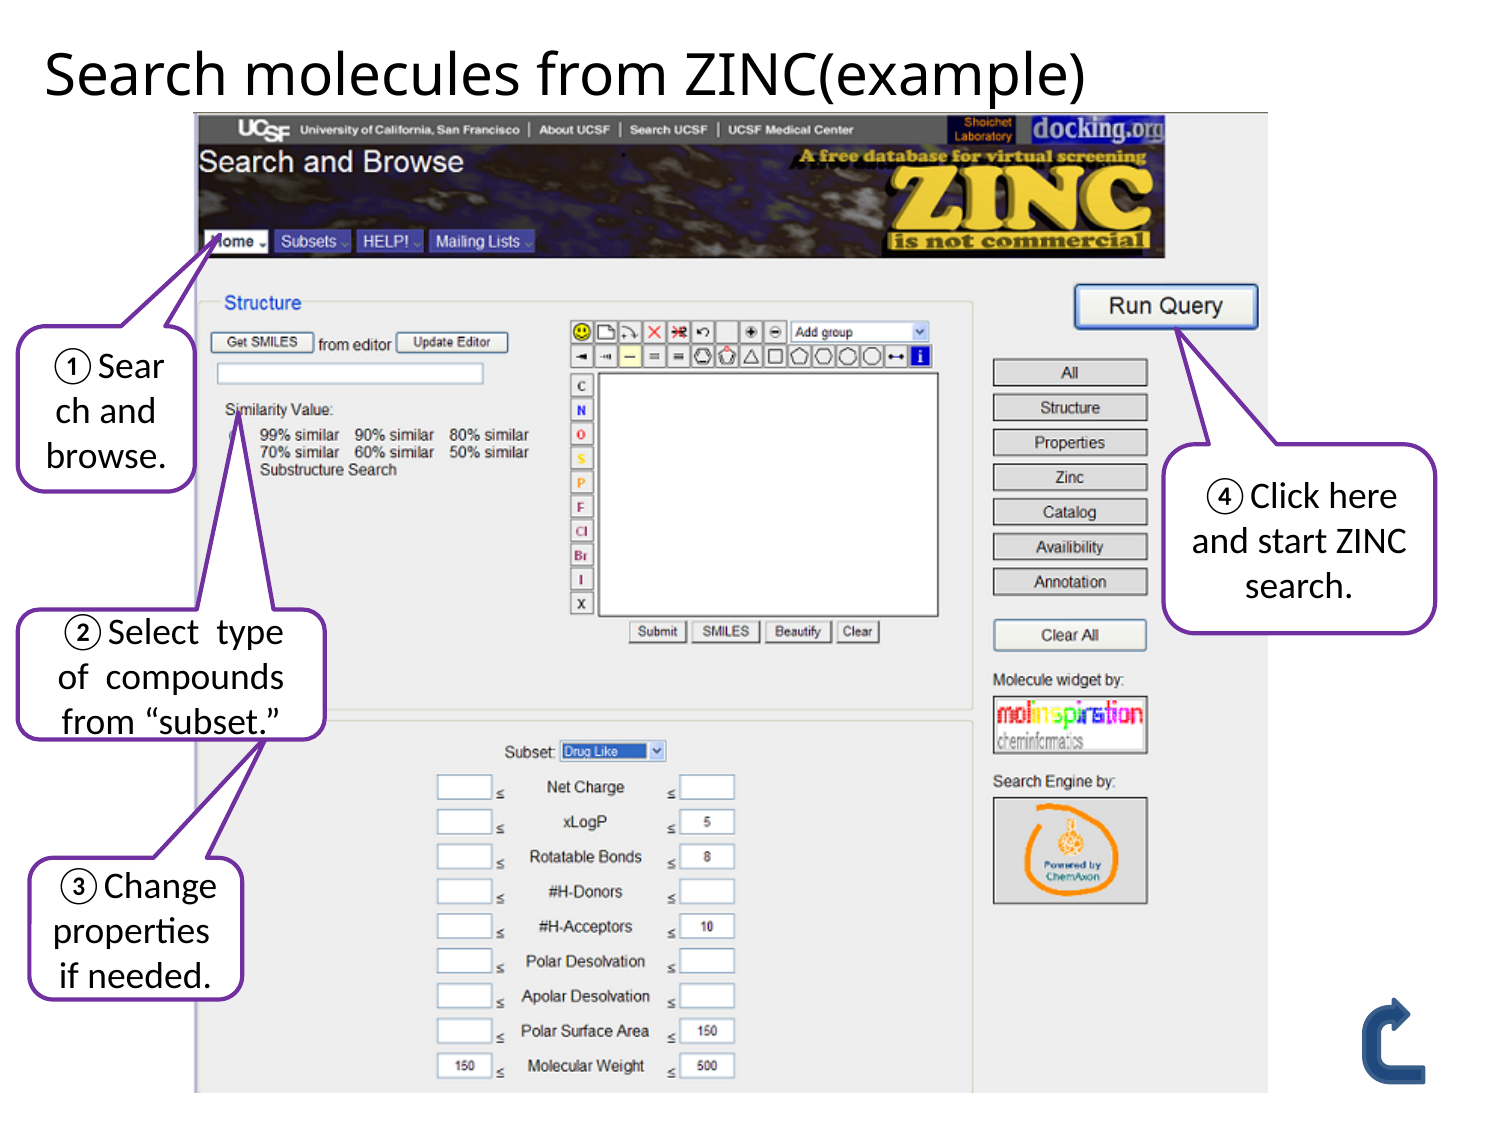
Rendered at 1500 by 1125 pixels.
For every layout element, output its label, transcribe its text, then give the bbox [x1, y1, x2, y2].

picture [193, 111, 1268, 1093]
text_box ③Change properties if needed. [27, 817, 188, 1002]
text_box Search molecules from ZINC(example) [29, 29, 1341, 115]
text_box ④Click here and start ZINC search. [1271, 434, 1438, 636]
text_box [1362, 997, 1426, 1085]
text_box ①Search and browse. [15, 261, 188, 494]
text_box ②Select type of compounds from “subset.” [15, 607, 188, 742]
